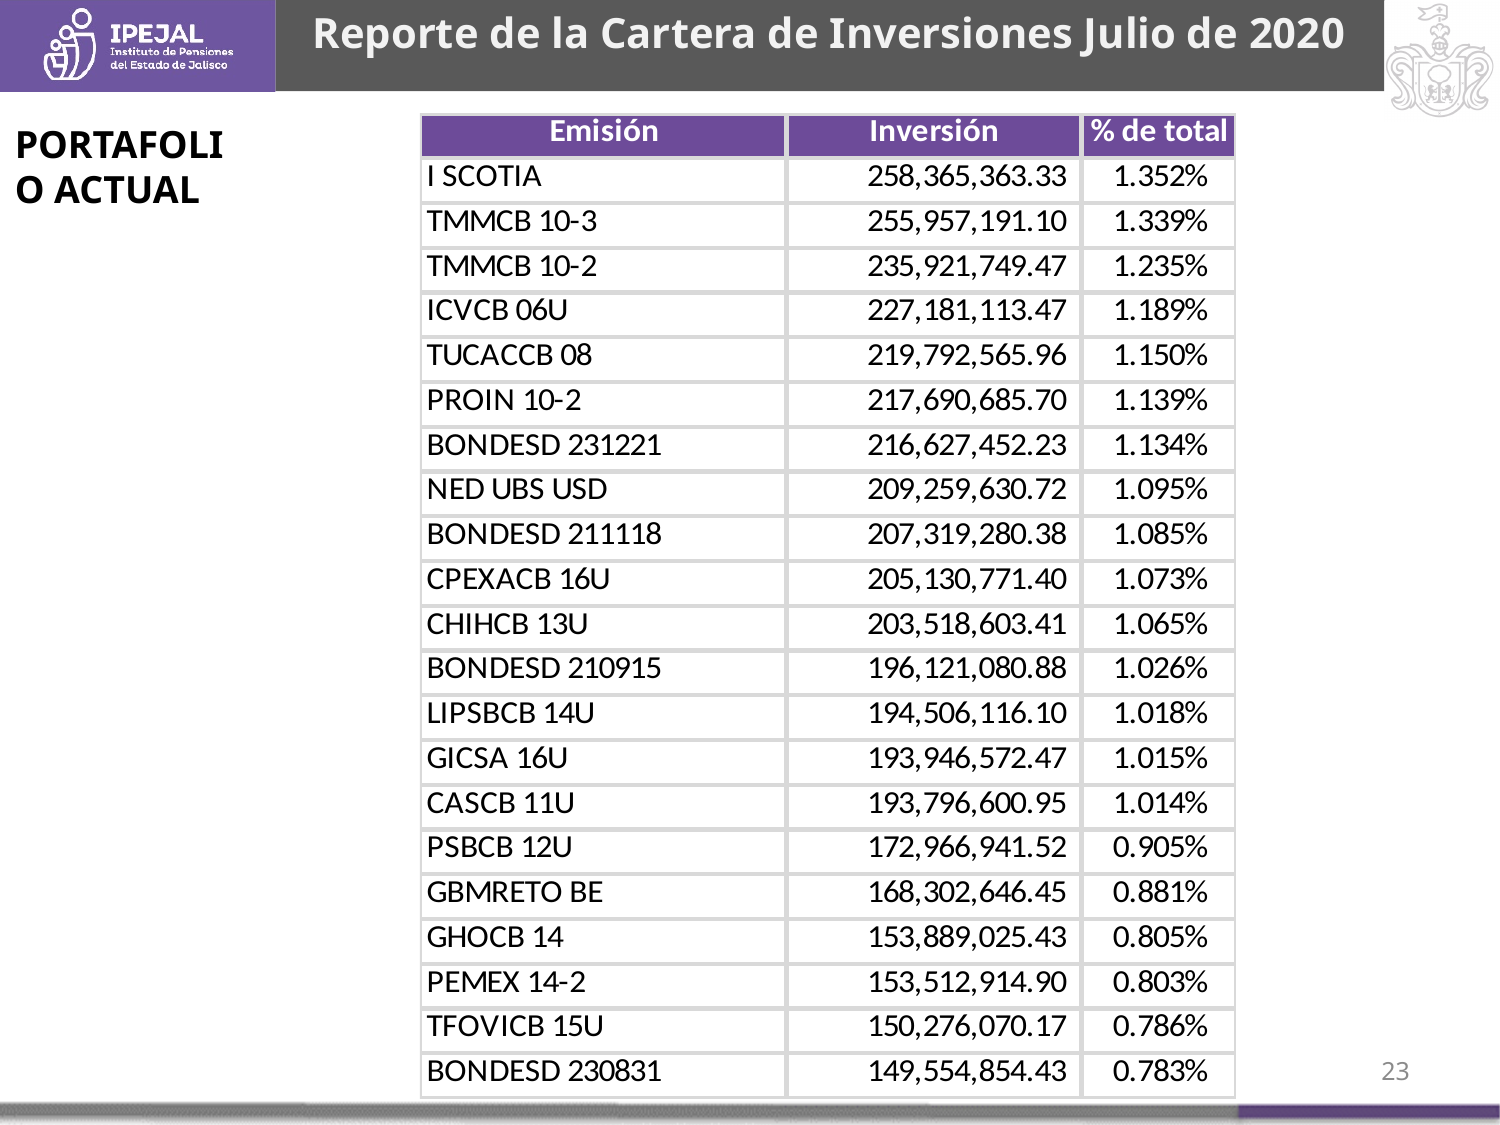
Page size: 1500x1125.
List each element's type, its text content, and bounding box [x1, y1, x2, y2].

text_box Reporte de la Cartera de Inversiones Julio de 2020 [274, 0, 1384, 95]
picture [0, 0, 274, 92]
picture [0, 113, 1500, 1125]
slide_number 22 [1074, 1042, 1425, 1103]
text_box PORTAFOLIO ACTUAL [0, 113, 254, 219]
